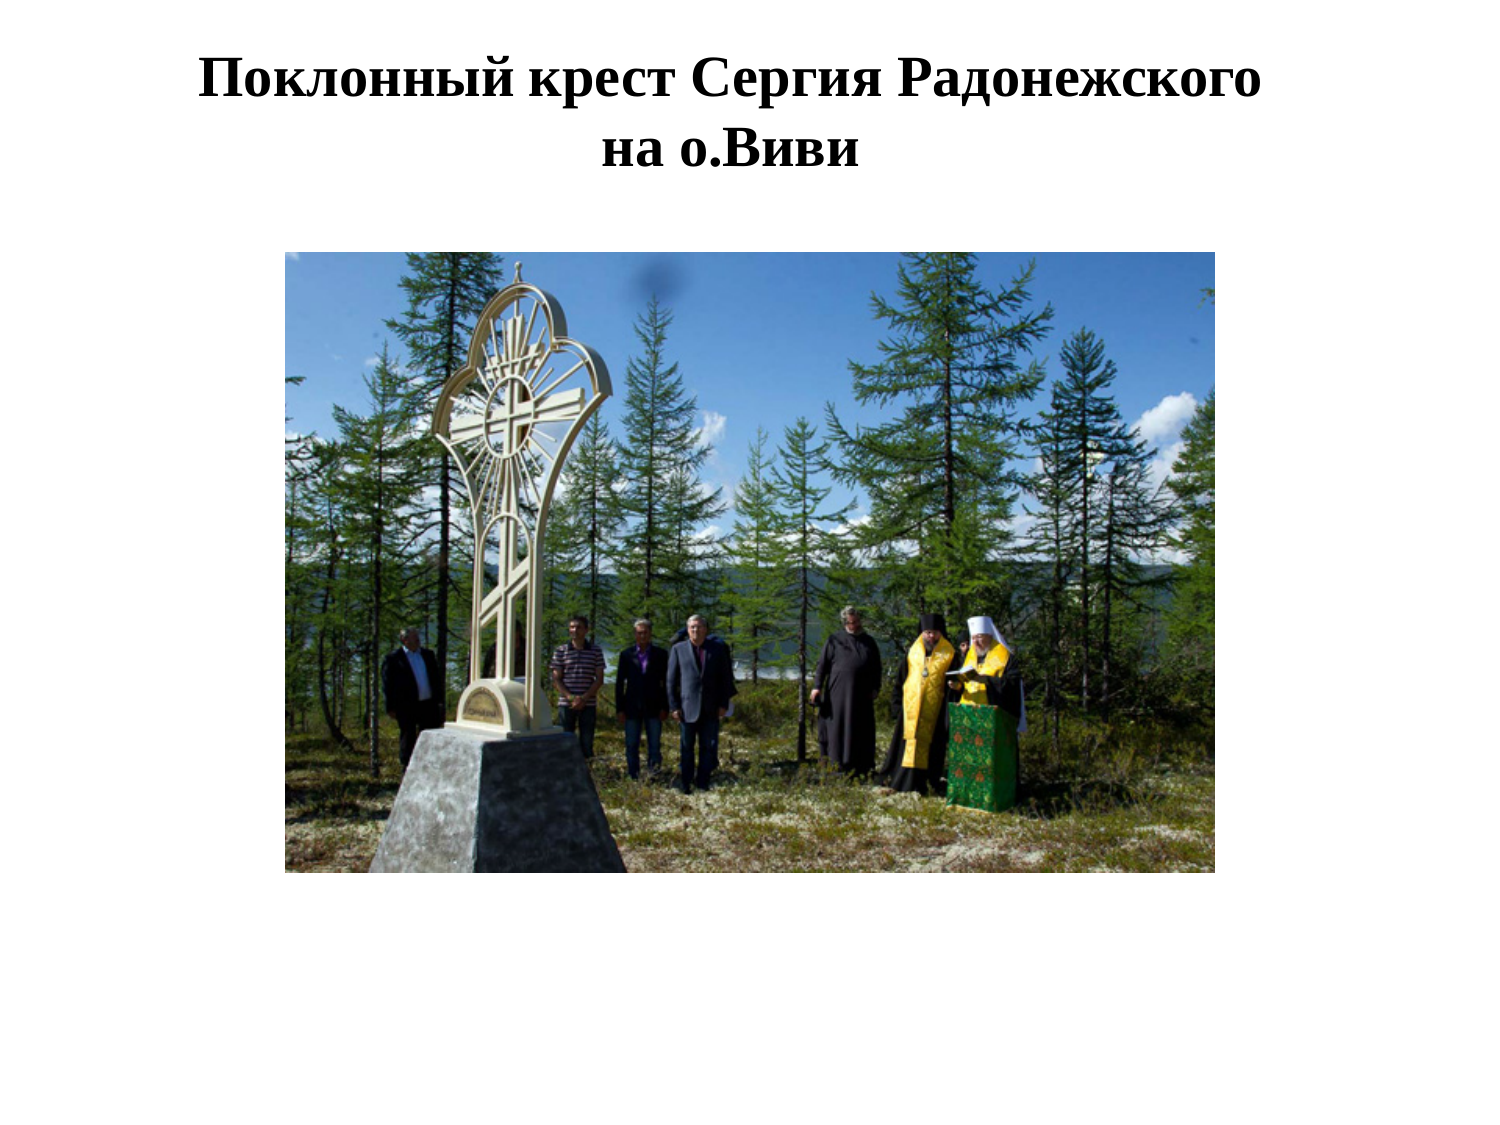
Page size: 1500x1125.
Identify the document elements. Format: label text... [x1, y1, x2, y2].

picture [284, 252, 1216, 873]
text_box Поклонный крест Сергия Радонежского на о.Виви [183, 30, 1279, 186]
